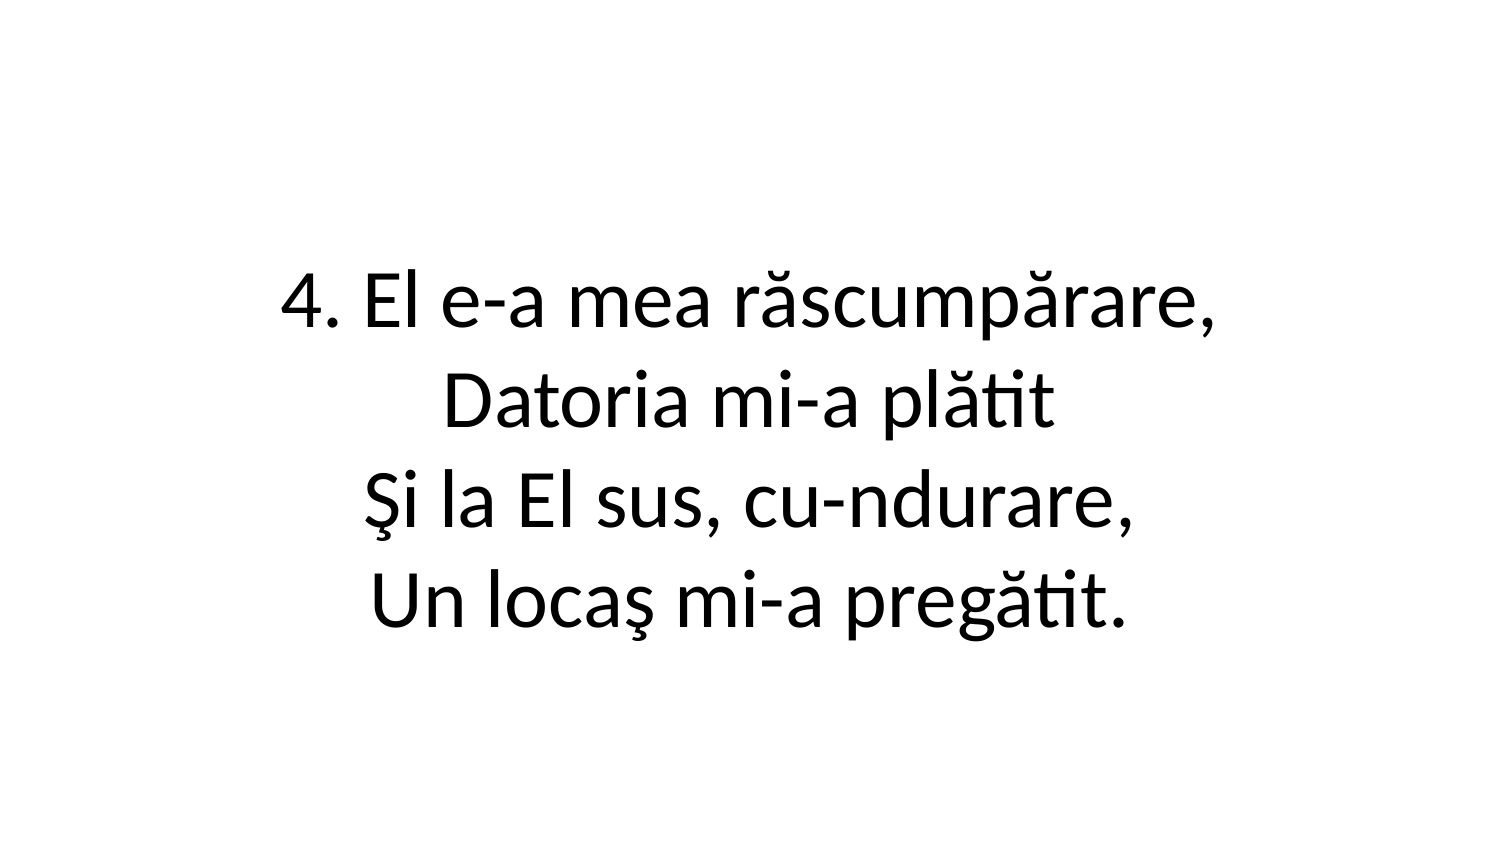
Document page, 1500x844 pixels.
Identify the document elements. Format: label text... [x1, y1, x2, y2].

text_box 4. El e-a mea răscumpărare, Datoria mi-a plătit Şi la El sus, cu-ndurare, Un locaş mi-a pregătit. [265, 192, 1235, 652]
